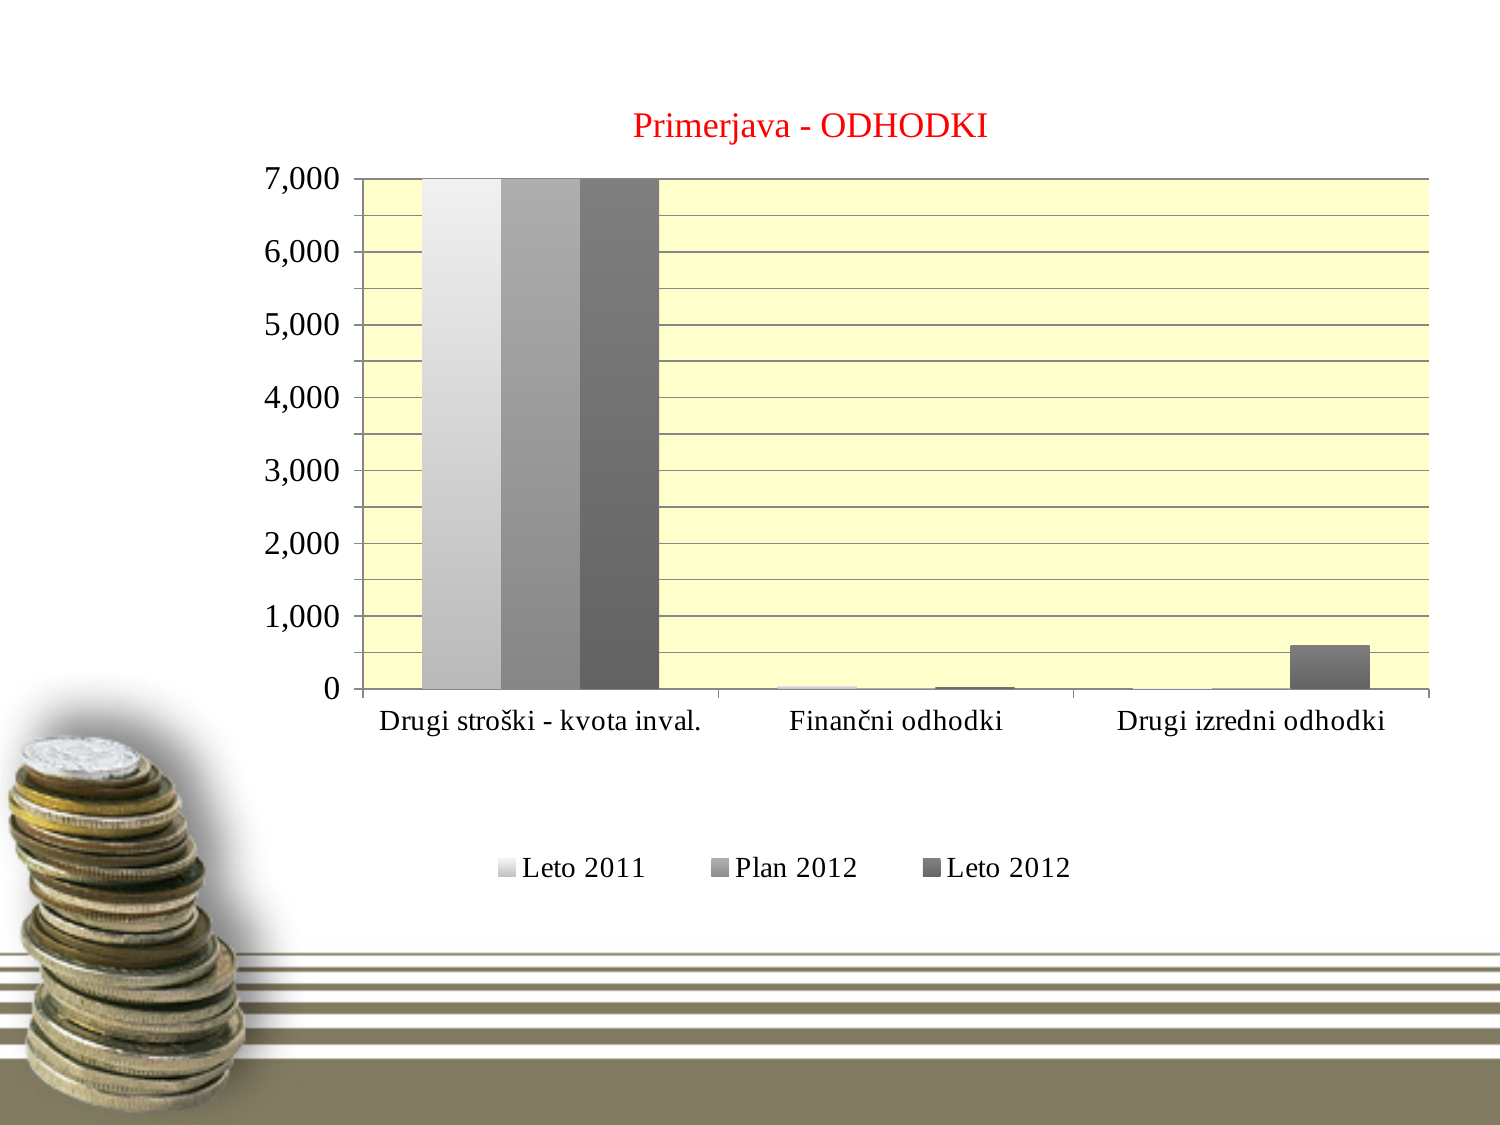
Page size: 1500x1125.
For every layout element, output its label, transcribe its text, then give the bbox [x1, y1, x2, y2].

title Primerjava - ODHODKI [234, 93, 1388, 150]
chart [70, 152, 1430, 1044]
picture [0, 0, 1500, 1125]
